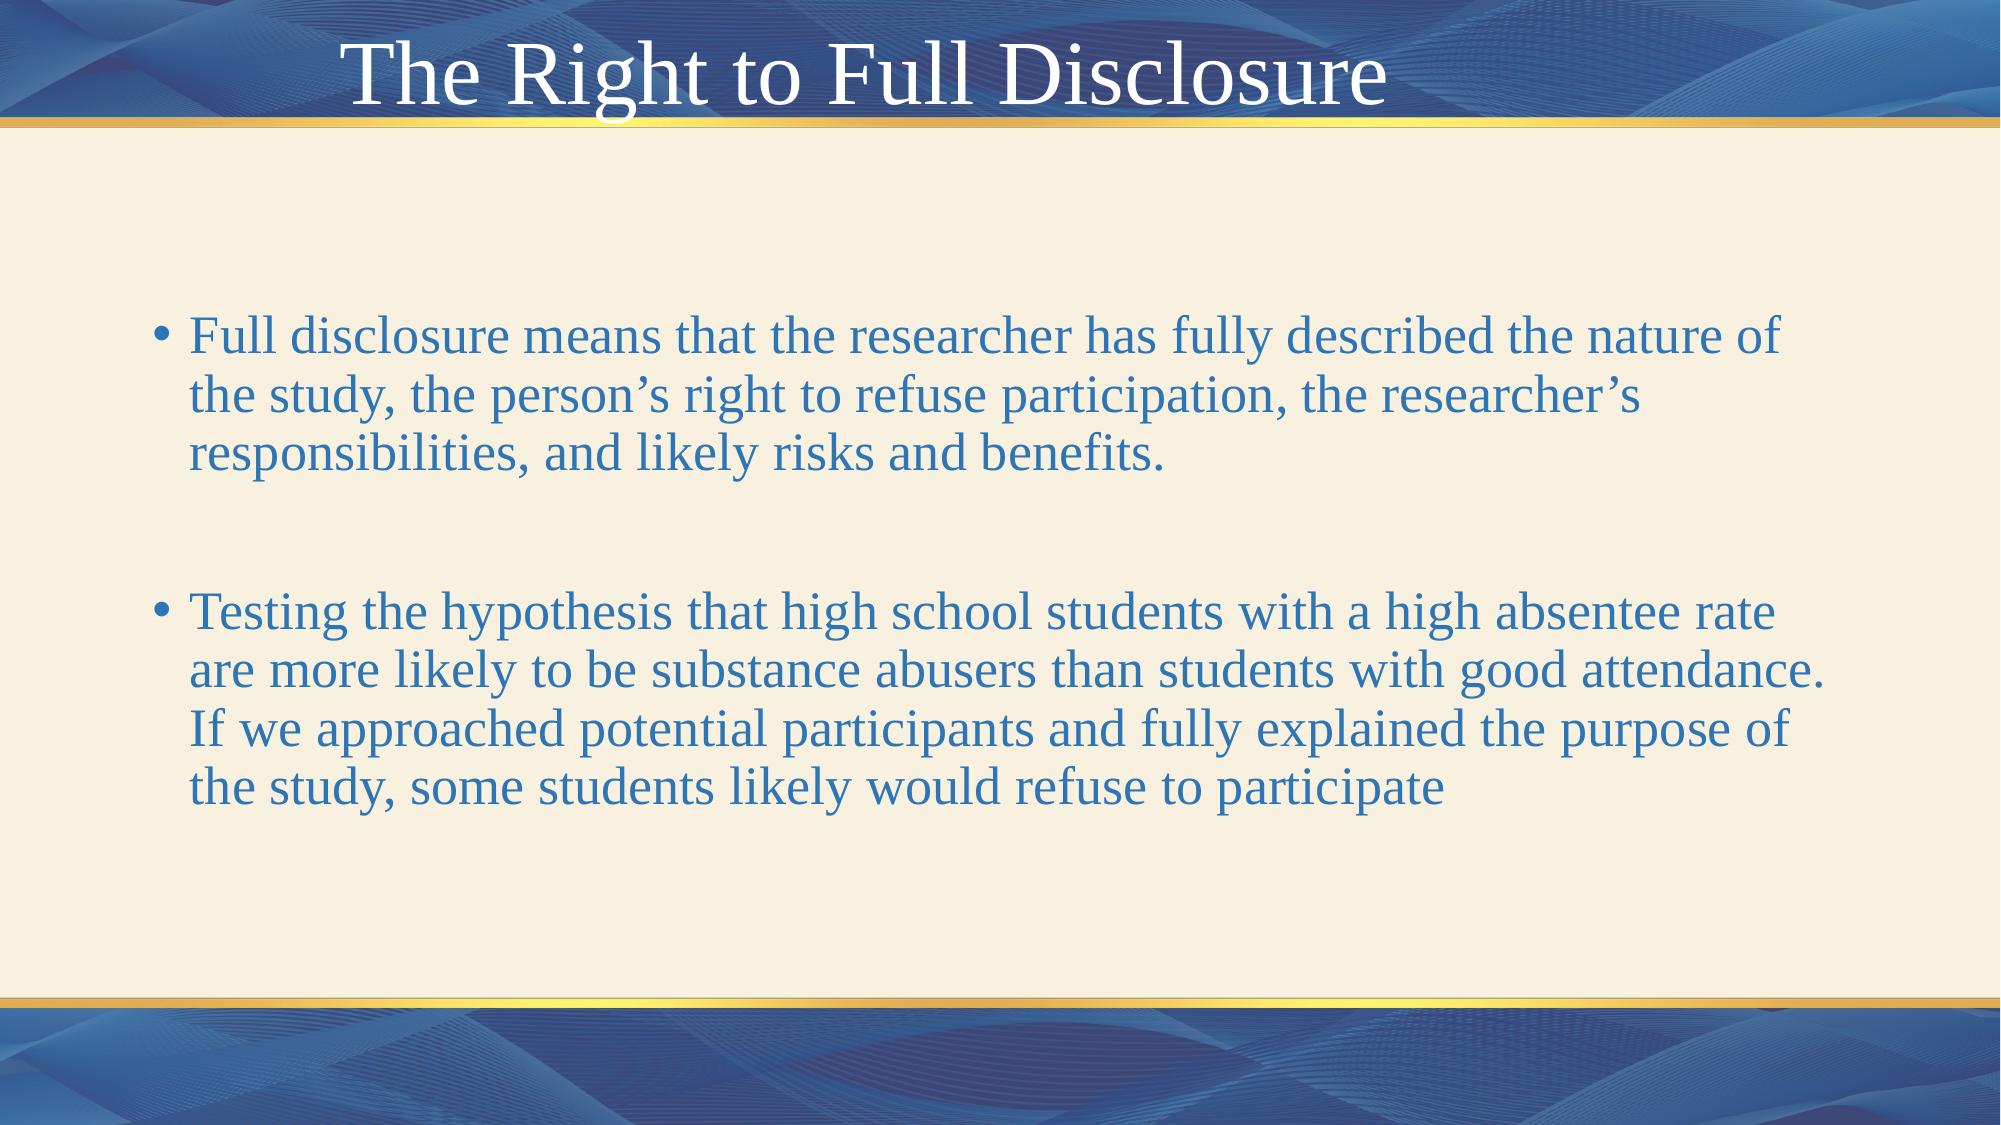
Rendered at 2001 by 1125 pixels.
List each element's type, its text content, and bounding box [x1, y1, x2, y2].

picture [0, 0, 2001, 1125]
title The Right to Full Disclosure [324, 0, 1675, 150]
list Full disclosure means that the researcher has fully described the nature of the study, the person’s right to refuse participation, the researcher’s responsibilities, and likely risks and benefits. Testing the hypothesis that high school students with a high absentee rate are more likely to be substance abusers than students with good attendance. If we approached potential participants and fully explained the purpose of the study, some students likely would refuse to participate [137, 299, 1863, 1014]
